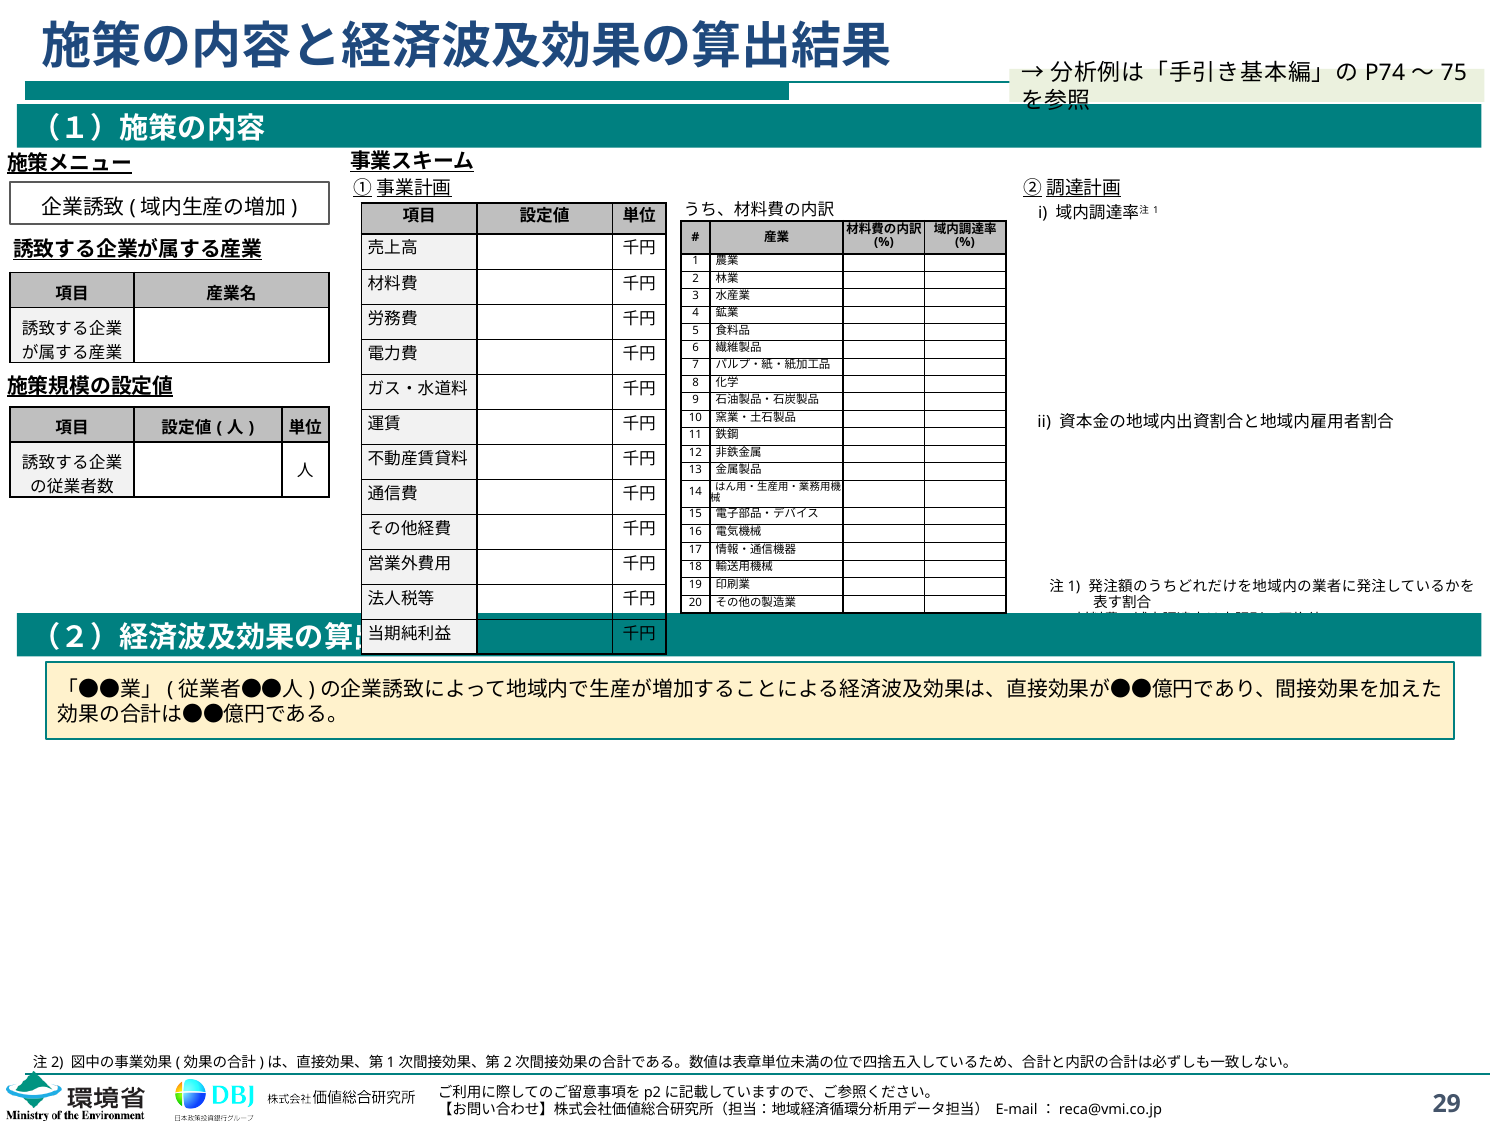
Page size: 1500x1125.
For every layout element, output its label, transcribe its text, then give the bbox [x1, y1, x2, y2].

table_cell [844, 561, 924, 577]
table_cell [925, 289, 1005, 306]
table_cell [478, 480, 612, 514]
text_box 事業スキーム [350, 148, 498, 174]
table_cell [925, 272, 1005, 288]
table_cell 11 [682, 428, 709, 445]
table_cell 農業 [711, 255, 842, 271]
table_cell 食料品 [711, 324, 842, 340]
table_cell 12 [682, 446, 709, 462]
table_cell 営業外費用 [362, 550, 476, 584]
table_cell 15 [682, 508, 709, 524]
text_box →分析例は「手引き基本編」のP74～75を参照 [1009, 68, 1485, 102]
table_cell その他の製造業 [711, 596, 842, 612]
table_cell 材料費 [362, 270, 476, 304]
table_cell [478, 550, 612, 584]
table_cell [844, 324, 924, 340]
table_cell 8 [682, 376, 709, 392]
table_cell 14 [682, 481, 709, 507]
table_cell 非鉄金属 [711, 446, 842, 462]
table_cell [925, 543, 1005, 560]
table_cell 千円 [613, 410, 665, 444]
table_cell 当期純利益 [362, 620, 476, 653]
table_cell 水産業 [711, 289, 842, 306]
table_cell 千円 [613, 445, 665, 479]
table_cell [925, 525, 1005, 542]
table_cell [925, 359, 1005, 375]
text_box i) 域内調達率注1 [1038, 201, 1186, 222]
table_cell 9 [682, 393, 709, 410]
table_cell 誘致する企業 の従業者数 [11, 443, 133, 496]
table_cell [844, 446, 924, 462]
table_cell [925, 596, 1005, 612]
table_cell 電子部品・デバイス [711, 508, 842, 524]
table_cell [478, 375, 612, 409]
table_cell ガス・水道料 [362, 375, 476, 409]
table_cell 18 [682, 561, 709, 577]
table_cell 不動産賃貸料 [362, 445, 476, 479]
table_cell 電気機械 [711, 525, 842, 542]
table_cell はん用・生産用・業務用機械 [711, 481, 842, 507]
text_box ②調達計画 [1023, 175, 1201, 199]
table_cell 4 [682, 307, 709, 323]
table_cell [478, 515, 612, 549]
table_cell [844, 481, 924, 507]
table_cell 労務費 [362, 305, 476, 339]
table_cell [925, 428, 1005, 445]
table_cell [925, 376, 1005, 392]
table_cell [925, 561, 1005, 577]
table_header 産業 [711, 222, 842, 253]
table_cell [925, 508, 1005, 524]
text_box 企業誘致(域内生産の増加) [9, 182, 329, 224]
table_cell 2 [682, 272, 709, 288]
picture [2, 1071, 148, 1125]
table_header # [682, 222, 709, 253]
text_box 施策メニュー [7, 149, 155, 175]
table_cell 誘致する企業 が属する産業 [11, 308, 133, 362]
table_cell 10 [682, 411, 709, 427]
table_cell [844, 272, 924, 288]
table_cell 繊維製品 [711, 341, 842, 358]
table_cell [925, 578, 1005, 595]
table_cell 3 [682, 289, 709, 306]
table_cell [844, 578, 924, 595]
table_header 設定値(人) [135, 408, 281, 441]
table_header 単位 [283, 408, 328, 441]
table_header 材料費の内訳 (%) [844, 222, 924, 253]
table_cell [478, 340, 612, 374]
table_cell 印刷業 [711, 578, 842, 595]
table_cell 千円 [613, 340, 665, 374]
text_box 施策規模の設定値 [7, 372, 244, 398]
table_cell [844, 508, 924, 524]
table_cell 千円 [613, 550, 665, 584]
table_header 単位 [613, 204, 665, 233]
table_cell 13 [682, 463, 709, 480]
table_cell 19 [682, 578, 709, 595]
table_cell 千円 [613, 620, 665, 653]
text_box 注2) 図中の事業効果(効果の合計)は、直接効果、第1次間接効果、第2次間接効果の合計である。数値は表章単位未満の位で四捨五入しているため、合計と内訳の合計は必ずしも一致しない。 [33, 1050, 1451, 1071]
slide_number 29 [1393, 1079, 1500, 1122]
table_cell [925, 411, 1005, 427]
table_cell 通信費 [362, 480, 476, 514]
table_cell [925, 324, 1005, 340]
table_cell [135, 443, 281, 496]
table_cell 千円 [613, 375, 665, 409]
table_cell [925, 481, 1005, 507]
table_cell [925, 341, 1005, 358]
table_cell [844, 289, 924, 306]
table_cell 電力費 [362, 340, 476, 374]
text_box ii) 資本金の地域内出資割合と地域内雇用者割合 [1037, 410, 1429, 431]
table_cell [844, 359, 924, 375]
table_cell 7 [682, 359, 709, 375]
text_box 注1) 発注額のうちどれだけを地域内の業者に発注しているかを表す割合 材料費の域内調達率は内訳別の平均値 [1049, 577, 1475, 613]
table_cell [478, 305, 612, 339]
table_cell 化学 [711, 376, 842, 392]
table_cell 16 [682, 525, 709, 542]
text_box ①事業計画 [353, 175, 531, 199]
table_cell 5 [682, 324, 709, 340]
table_cell [844, 525, 924, 542]
table_cell 石油製品・石炭製品 [711, 393, 842, 410]
table_cell [478, 410, 612, 444]
table_cell [925, 446, 1005, 462]
title 施策の内容と経済波及効果の算出結果 [25, 0, 1355, 82]
table_cell [844, 376, 924, 392]
table_cell [478, 620, 612, 653]
table_cell [925, 307, 1005, 323]
table_cell [135, 308, 328, 362]
table_cell 鉄鋼 [711, 428, 842, 445]
table_cell 17 [682, 543, 709, 560]
table_header 域内調達率 (%) [925, 222, 1005, 253]
table_cell [844, 341, 924, 358]
table_cell 運賃 [362, 410, 476, 444]
table_cell 千円 [613, 305, 665, 339]
table_cell [925, 255, 1005, 271]
table_header 項目 [11, 273, 133, 307]
table_cell 情報・通信機器 [711, 543, 842, 560]
table_header 項目 [362, 204, 476, 233]
table_cell [844, 596, 924, 612]
table_cell 法人税等 [362, 585, 476, 619]
table_cell [478, 270, 612, 304]
table_cell 千円 [613, 585, 665, 619]
picture [171, 1075, 419, 1125]
table_header 項目 [11, 408, 133, 441]
table_cell 金属製品 [711, 463, 842, 480]
table_cell [925, 393, 1005, 410]
table_cell 千円 [613, 515, 665, 549]
text_box 誘致する企業が属する産業 [13, 235, 309, 262]
table_cell 6 [682, 341, 709, 358]
table_cell [844, 428, 924, 445]
table_cell その他経費 [362, 515, 476, 549]
table_cell 千円 [613, 480, 665, 514]
table_header 産業名 [135, 273, 328, 307]
table_cell 林業 [711, 272, 842, 288]
table_cell [478, 445, 612, 479]
table_cell [844, 463, 924, 480]
table_cell 売上高 [362, 235, 476, 269]
table_header 設定値 [478, 204, 612, 233]
table_cell 千円 [613, 235, 665, 269]
table_cell パルプ・紙・紙加工品 [711, 359, 842, 375]
text_box 「●●業」(従業者●●人)の企業誘致によって地域内で生産が増加することによる経済波及効果は、直接効果が●●億円であり、間接効果を加えた効果の合計は●●億円である。 [46, 662, 1454, 739]
table_cell [844, 543, 924, 560]
table_cell [844, 393, 924, 410]
table_cell [844, 255, 924, 271]
table_cell 20 [682, 596, 709, 612]
table_cell [478, 585, 612, 619]
table_cell [478, 235, 612, 269]
table_cell [925, 463, 1005, 480]
table_cell 千円 [613, 270, 665, 304]
text_box （１）施策の内容 [16, 104, 1482, 148]
text_box うち、材料費の内訳 [683, 198, 861, 219]
table_cell 鉱業 [711, 307, 842, 323]
table_cell [844, 411, 924, 427]
table_cell 輸送用機械 [711, 561, 842, 577]
table_cell [844, 307, 924, 323]
text_box （２）経済波及効果の算出結果注2 [16, 613, 1482, 657]
table_cell 1 [682, 255, 709, 271]
table_cell 窯業・土石製品 [711, 411, 842, 427]
table_cell 人 [283, 443, 328, 496]
